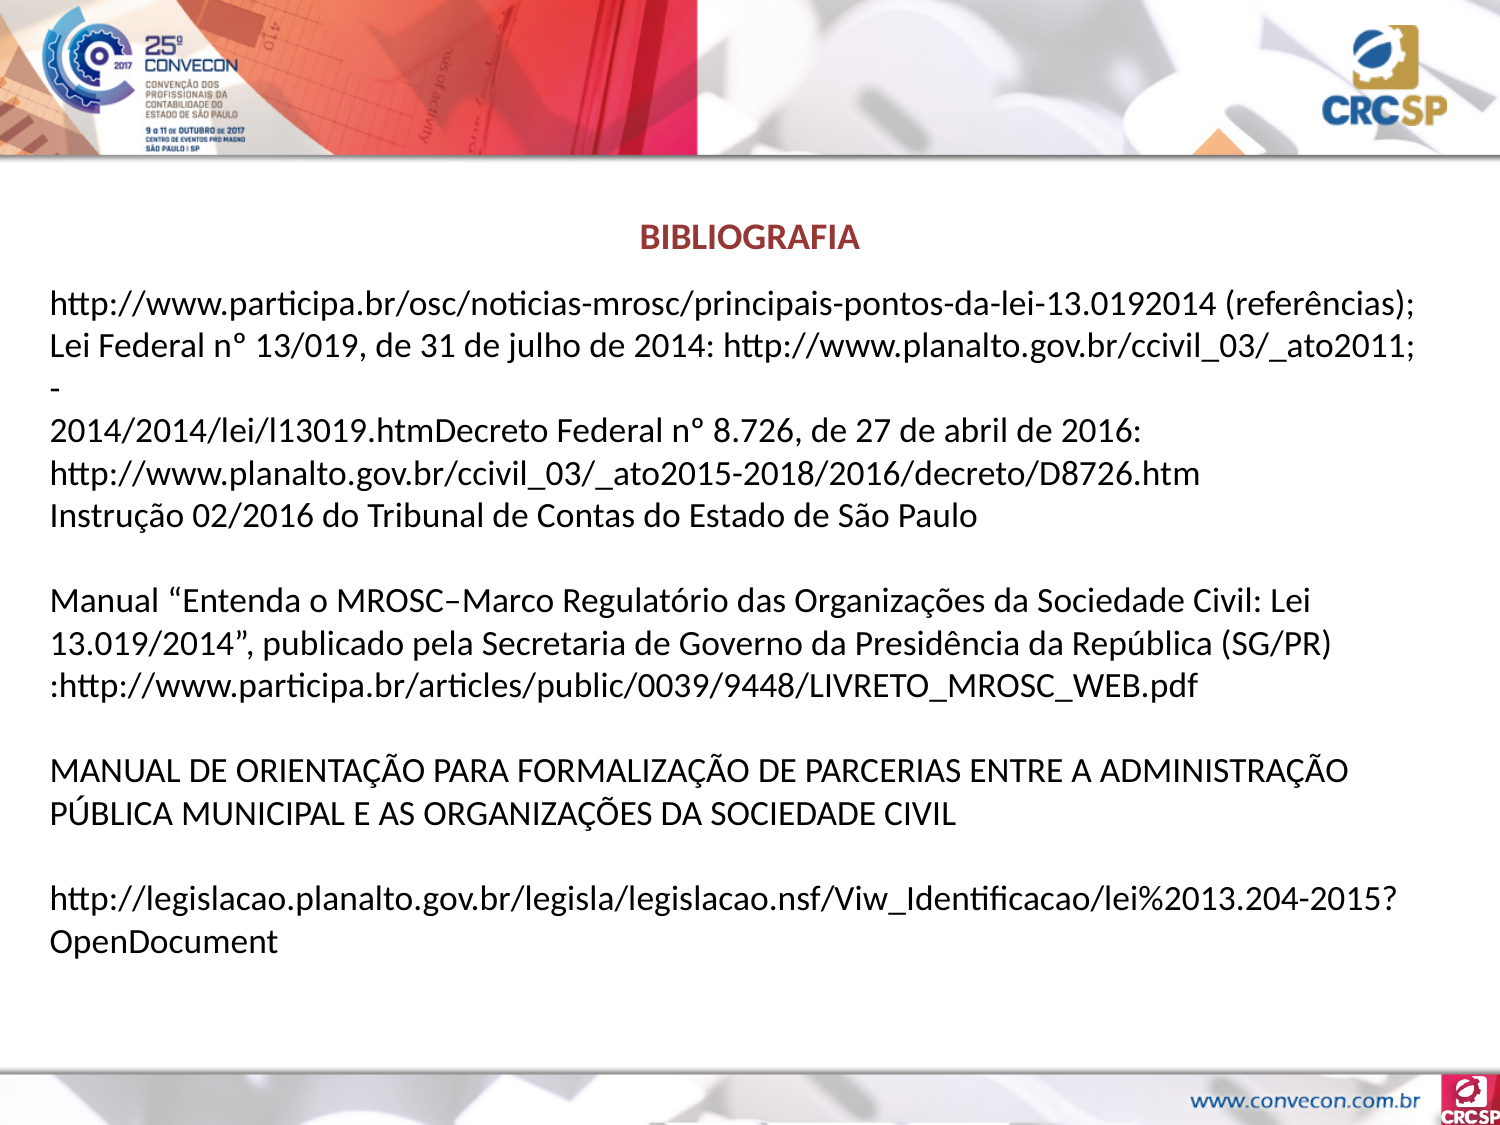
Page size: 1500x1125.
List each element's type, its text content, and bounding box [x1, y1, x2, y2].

picture [0, 0, 1500, 1125]
text_box BIBLIOGRAFIA http://www.participa.br/osc/noticias-mrosc/principais-pontos-da-lei-13.0192014 (referências); Lei Federal nº 13/019, de 31 de julho de 2014: http://www.planalto.gov.br/ccivil_03/_ato2011; - 2014/2014/lei/l13019.htmDecreto Federal nº 8.726, de 27 de abril de 2016: http://www.planalto.gov.br/ccivil_03/_ato2015-2018/2016/decreto/D8726.htm Instrução 02/2016 do Tribunal de Contas do Estado de São Paulo Manual “Entenda o MROSC–Marco Regulatório das Organizações da Sociedade Civil: Lei 13.019/2014”, publicado pela Secretaria de Governo da Presidência da República (SG/PR) :http://www.participa.br/articles/public/0039/9448/LIVRETO_MROSC_WEB.pdf MANUAL DE ORIENTAÇÃO PARA FORMALIZAÇÃO DE PARCERIAS ENTRE A ADMINISTRAÇÃO PÚBLICA MUNICIPAL E AS ORGANIZAÇÕES DA SOCIEDADE CIVIL http://legislacao.planalto.gov.br/legisla/legislacao.nsf/Viw_Identificacao/lei%2013.204-2015?OpenDocument [41, 208, 1459, 965]
